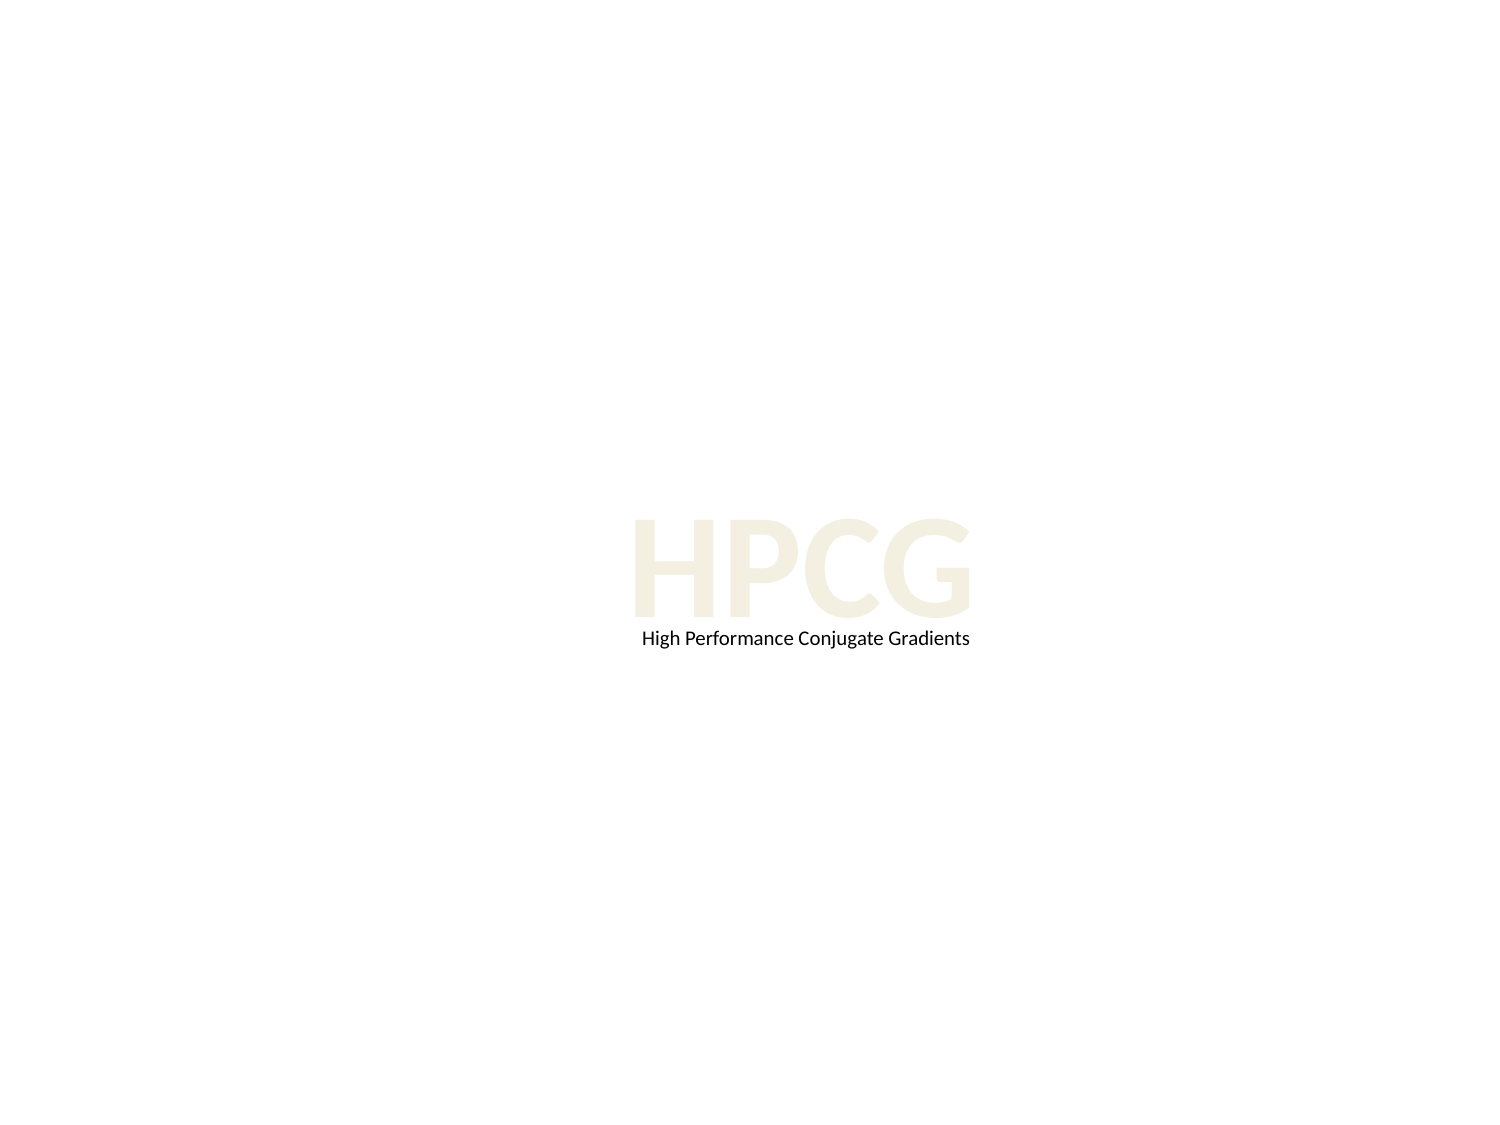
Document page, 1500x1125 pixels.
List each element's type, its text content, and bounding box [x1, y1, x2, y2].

text_box High Performance Conjugate Gradients [627, 616, 986, 657]
text_box HPCG [612, 460, 992, 656]
